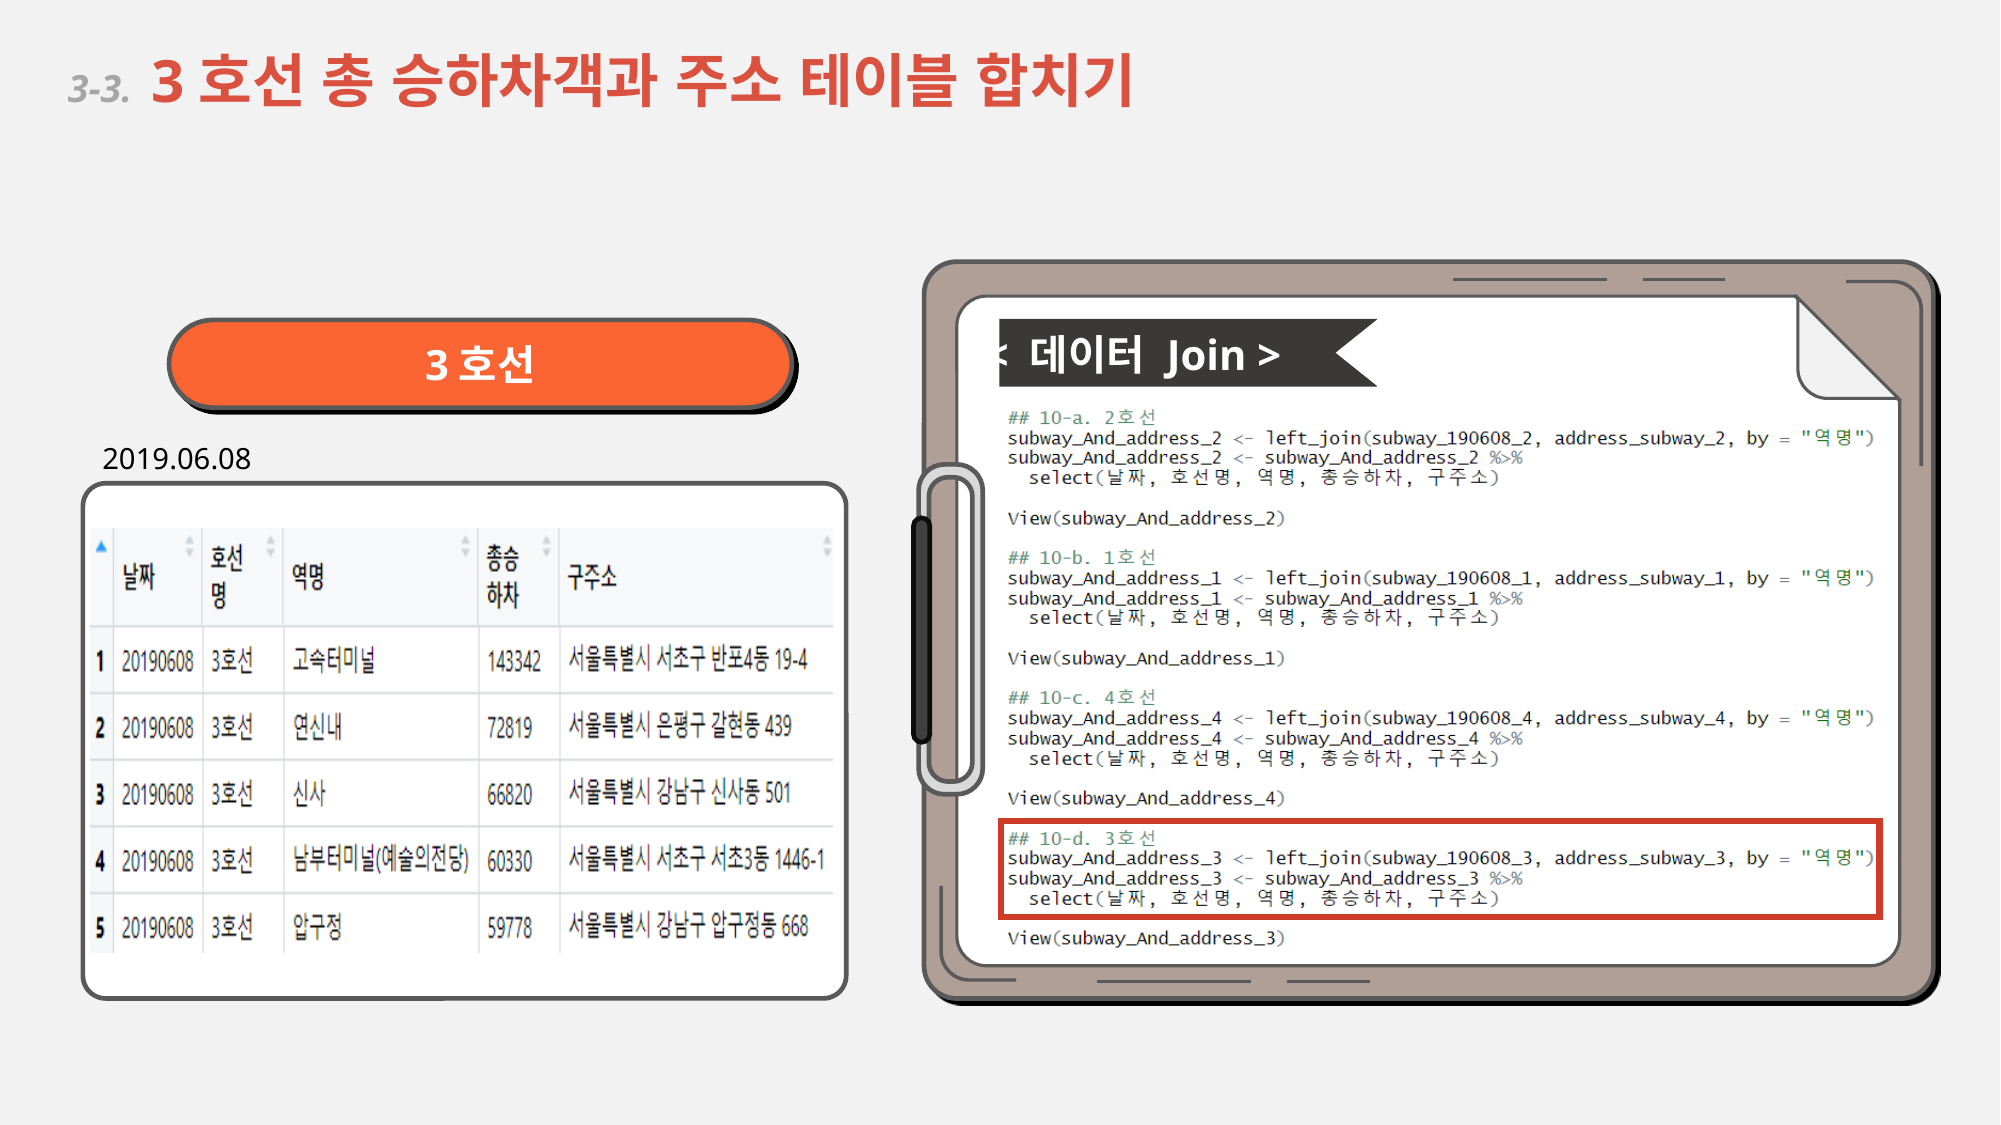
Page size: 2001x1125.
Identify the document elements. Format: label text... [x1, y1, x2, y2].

text_box 3-3. 3호선 총 승하차객과 주소 테이블 합치기 [53, 1, 1355, 122]
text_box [848, 125, 1965, 1125]
picture [1005, 407, 1880, 954]
text_box 2019.06.08 [87, 432, 267, 483]
text_box [81, 482, 848, 1000]
picture [90, 528, 833, 953]
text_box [999, 318, 1379, 387]
text_box 3호선 [167, 318, 793, 409]
